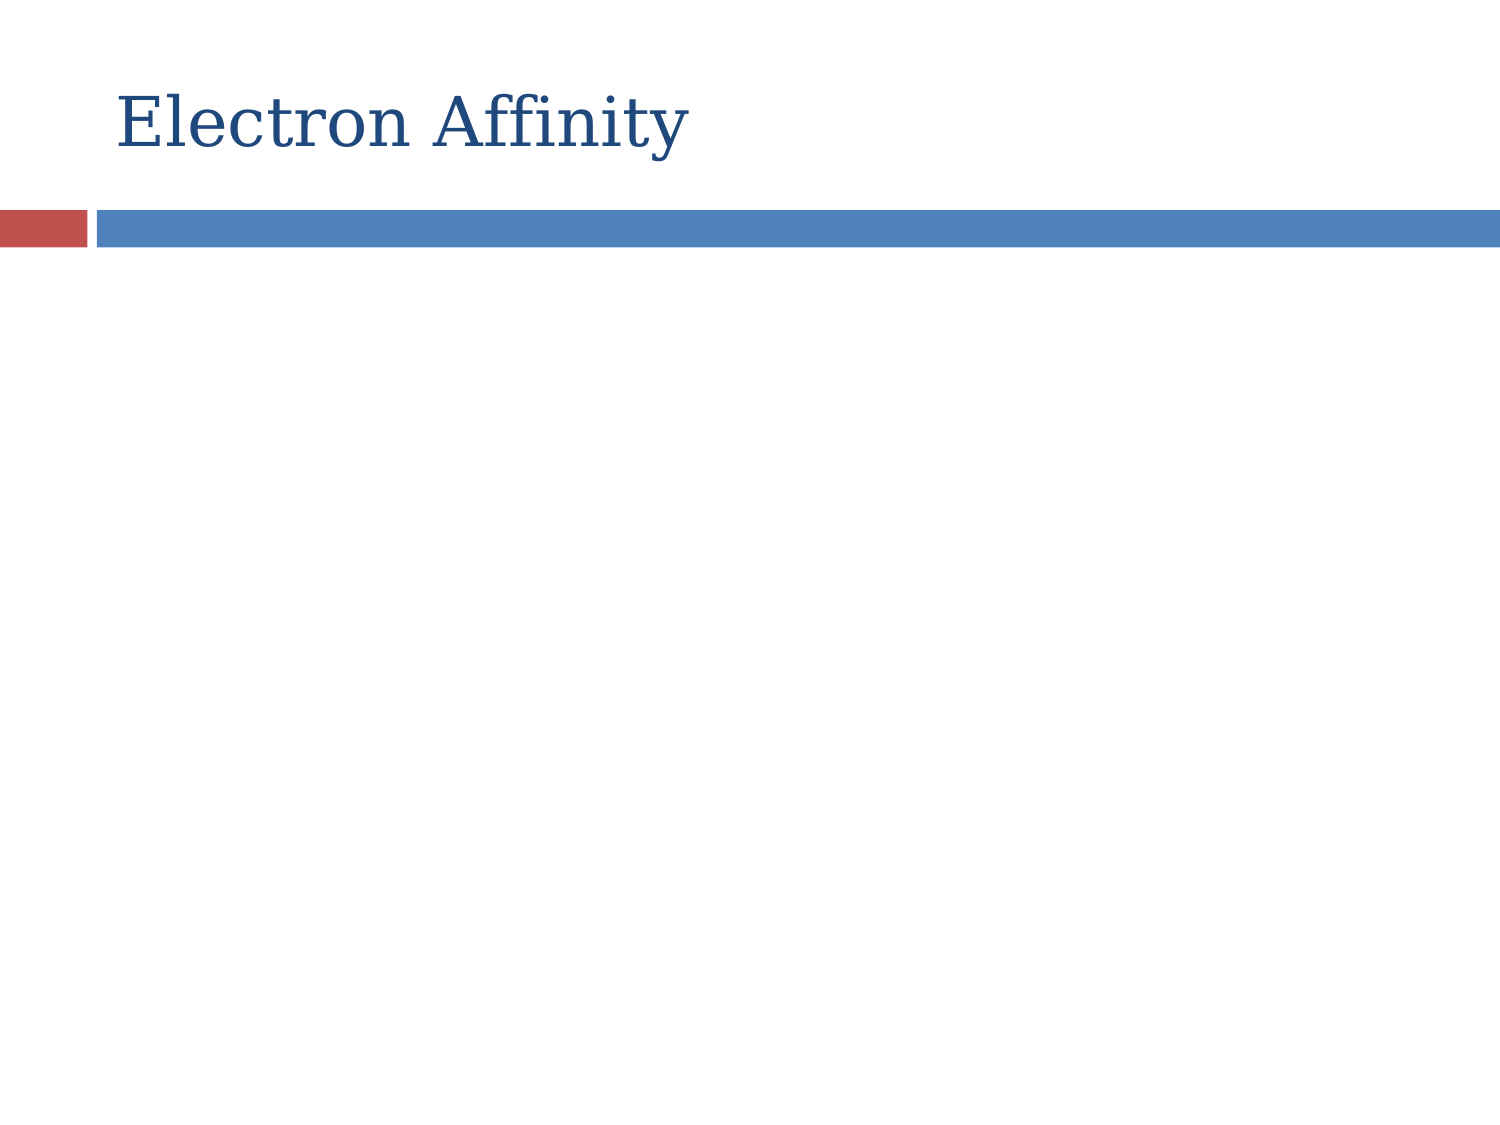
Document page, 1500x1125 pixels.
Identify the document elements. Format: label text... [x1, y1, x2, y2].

title Electron Affinity [100, 37, 1438, 200]
